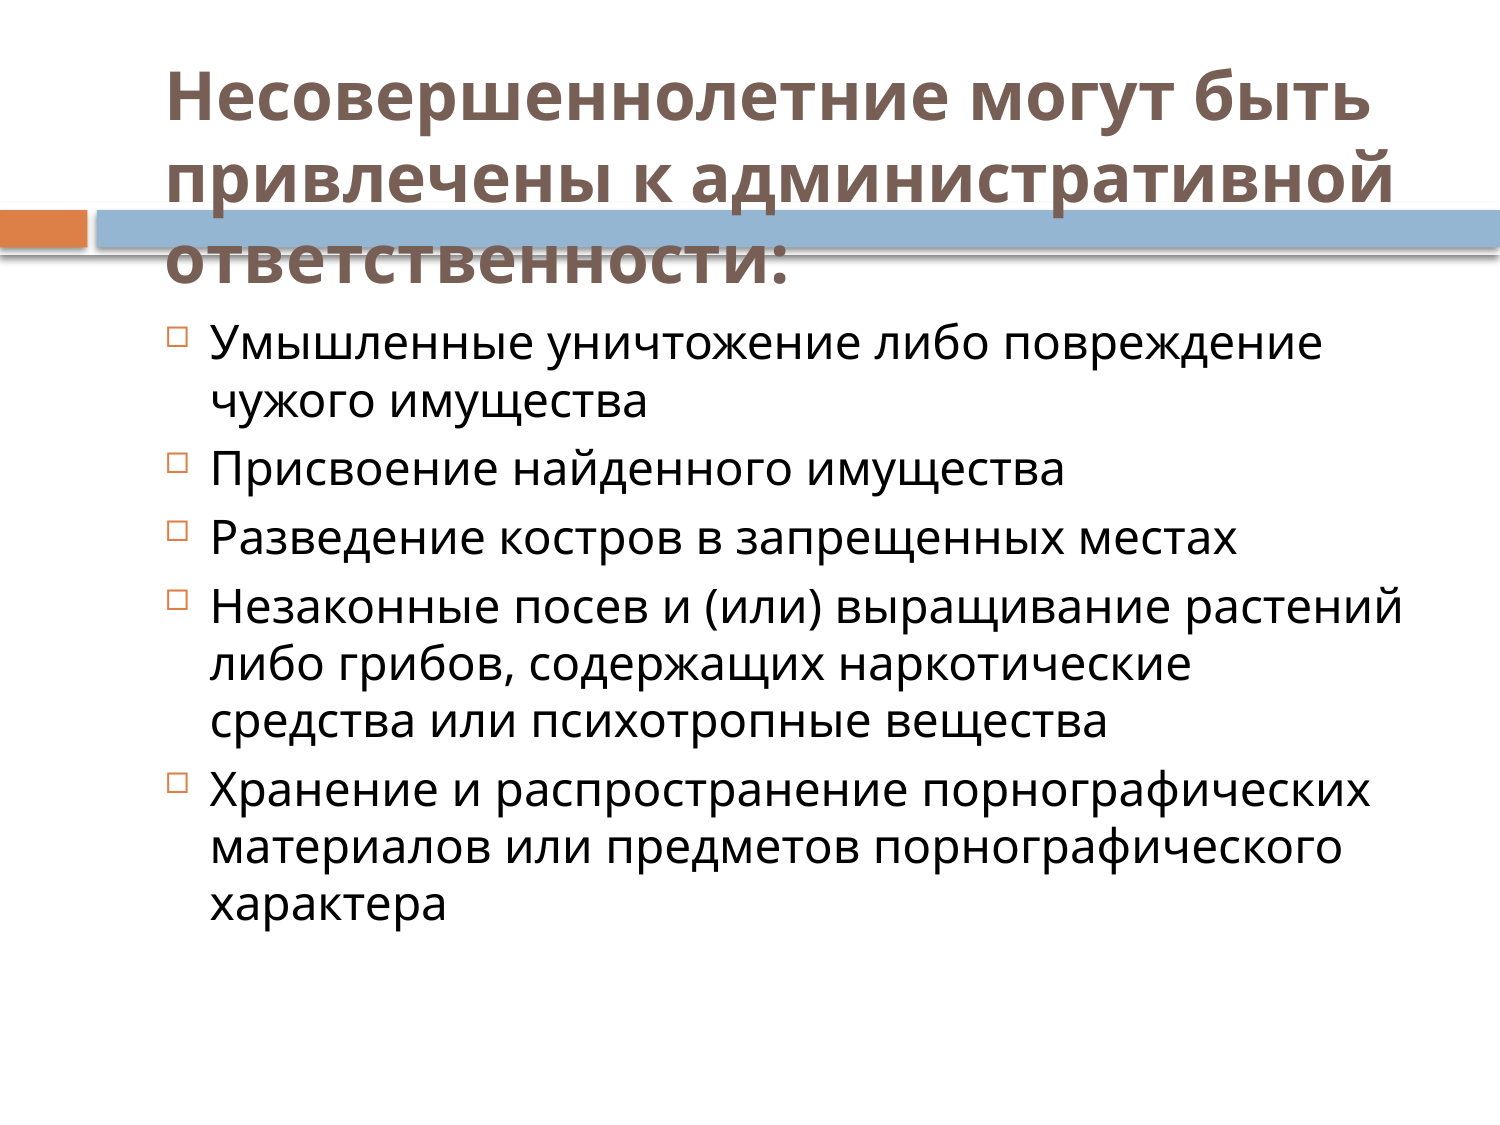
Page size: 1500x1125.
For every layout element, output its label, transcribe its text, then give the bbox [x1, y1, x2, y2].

list Умышленные уничтожение либо повреждение чужого имущества Присвоение найденного имущества Разведение костров в запрещенных местах Незаконные посев и (или) выращивание растений либо грибов, содержащих наркотические средства или психотропные вещества Хранение и распространение порнографических материалов или предметов порнографического характера [150, 304, 1425, 988]
title Несовершеннолетние могут быть привлечены к административной ответственности: [150, 45, 1425, 304]
